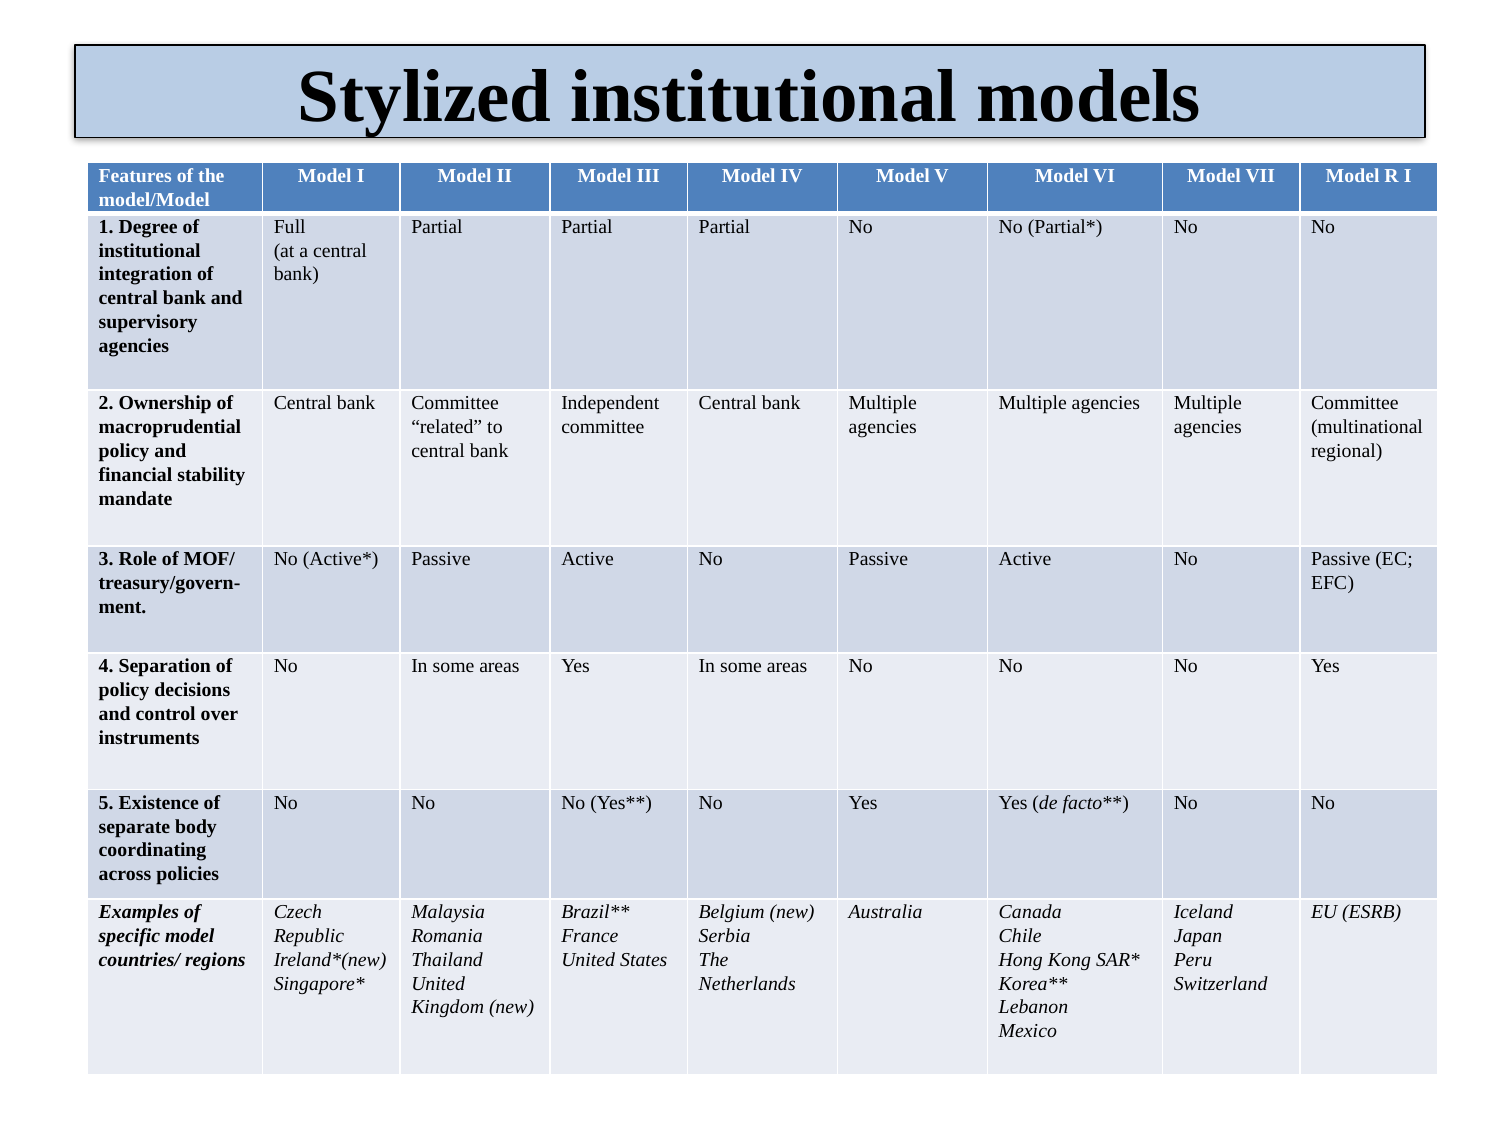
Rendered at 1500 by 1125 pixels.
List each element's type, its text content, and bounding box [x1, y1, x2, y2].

title Stylized institutional models [74, 44, 1426, 138]
table_cell No [688, 547, 837, 652]
table_cell Brazil** France United States [551, 900, 687, 1074]
table_cell No [1163, 216, 1299, 389]
table_cell Independent committee [551, 391, 687, 545]
table_cell In some areas [688, 654, 837, 789]
table_cell No [988, 654, 1162, 789]
table_cell Belgium (new) Serbia The Netherlands [688, 900, 837, 1074]
table_header Model VI [988, 163, 1162, 211]
table_cell Partial [551, 216, 687, 389]
table_cell Examples of specific model countries/ regions [88, 900, 262, 1074]
table_header Model R I [1301, 163, 1437, 211]
table_cell Yes (de facto**) [988, 790, 1162, 898]
table_header Model II [401, 163, 549, 211]
table_cell Active [551, 547, 687, 652]
table_header Model III [551, 163, 687, 211]
table_cell Yes [838, 790, 987, 898]
table_header Model IV [688, 163, 837, 211]
table_cell Multiple agencies [1163, 391, 1299, 545]
table_cell Yes [1301, 654, 1437, 789]
table_cell Central bank [688, 391, 837, 545]
table_cell No [263, 790, 399, 898]
table_cell No [838, 216, 987, 389]
table_cell No [1301, 216, 1437, 389]
table_cell 5. Existence of separate body coordinating across policies [88, 790, 262, 898]
table_cell Iceland Japan Peru Switzerland [1163, 900, 1299, 1074]
table_cell Multiple agencies [838, 391, 987, 545]
table_cell Partial [401, 216, 549, 389]
table_cell No [838, 654, 987, 789]
table_cell No [1163, 790, 1299, 898]
table_cell Central bank [263, 391, 399, 545]
table_cell No (Yes**) [551, 790, 687, 898]
table_cell Committee “related” to central bank [401, 391, 549, 545]
table_cell No [1301, 790, 1437, 898]
table_cell 4. Separation of policy decisions and control over instruments [88, 654, 262, 789]
table_header Model VII [1163, 163, 1299, 211]
table_cell No [688, 790, 837, 898]
table_cell 2. Ownership of macroprudential policy and financial stability mandate [88, 391, 262, 545]
table_cell No [1163, 547, 1299, 652]
table_header Model V [838, 163, 987, 211]
table_cell No [263, 654, 399, 789]
table_cell In some areas [401, 654, 549, 789]
table_cell Yes [551, 654, 687, 789]
table_cell Committee (multinationalregional) [1301, 391, 1437, 545]
table_cell No (Partial*) [988, 216, 1162, 389]
table_cell EU (ESRB) [1301, 900, 1437, 1074]
table_cell Passive [838, 547, 987, 652]
table_header Model I [263, 163, 399, 211]
table_cell Active [988, 547, 1162, 652]
table_cell No [1163, 654, 1299, 789]
table_cell Passive (EC; EFC) [1301, 547, 1437, 652]
table_cell No (Active*) [263, 547, 399, 652]
table_cell Malaysia Romania Thailand United Kingdom (new) [401, 900, 549, 1074]
table_cell Canada Chile Hong Kong SAR* Korea** Lebanon Mexico [988, 900, 1162, 1074]
table_cell 1. Degree of institutional integration of central bank and supervisory agencies [88, 216, 262, 389]
table_cell Partial [688, 216, 837, 389]
table_cell Passive [401, 547, 549, 652]
table_cell Czech Republic Ireland*(new) Singapore* [263, 900, 399, 1074]
table_header Features of the model/Model [88, 163, 262, 211]
table_cell No [401, 790, 549, 898]
table_cell Full (at a central bank) [263, 216, 399, 389]
table_cell Australia [838, 900, 987, 1074]
table_cell 3. Role of MOF/ treasury/govern-ment. [88, 547, 262, 652]
table_cell Multiple agencies [988, 391, 1162, 545]
